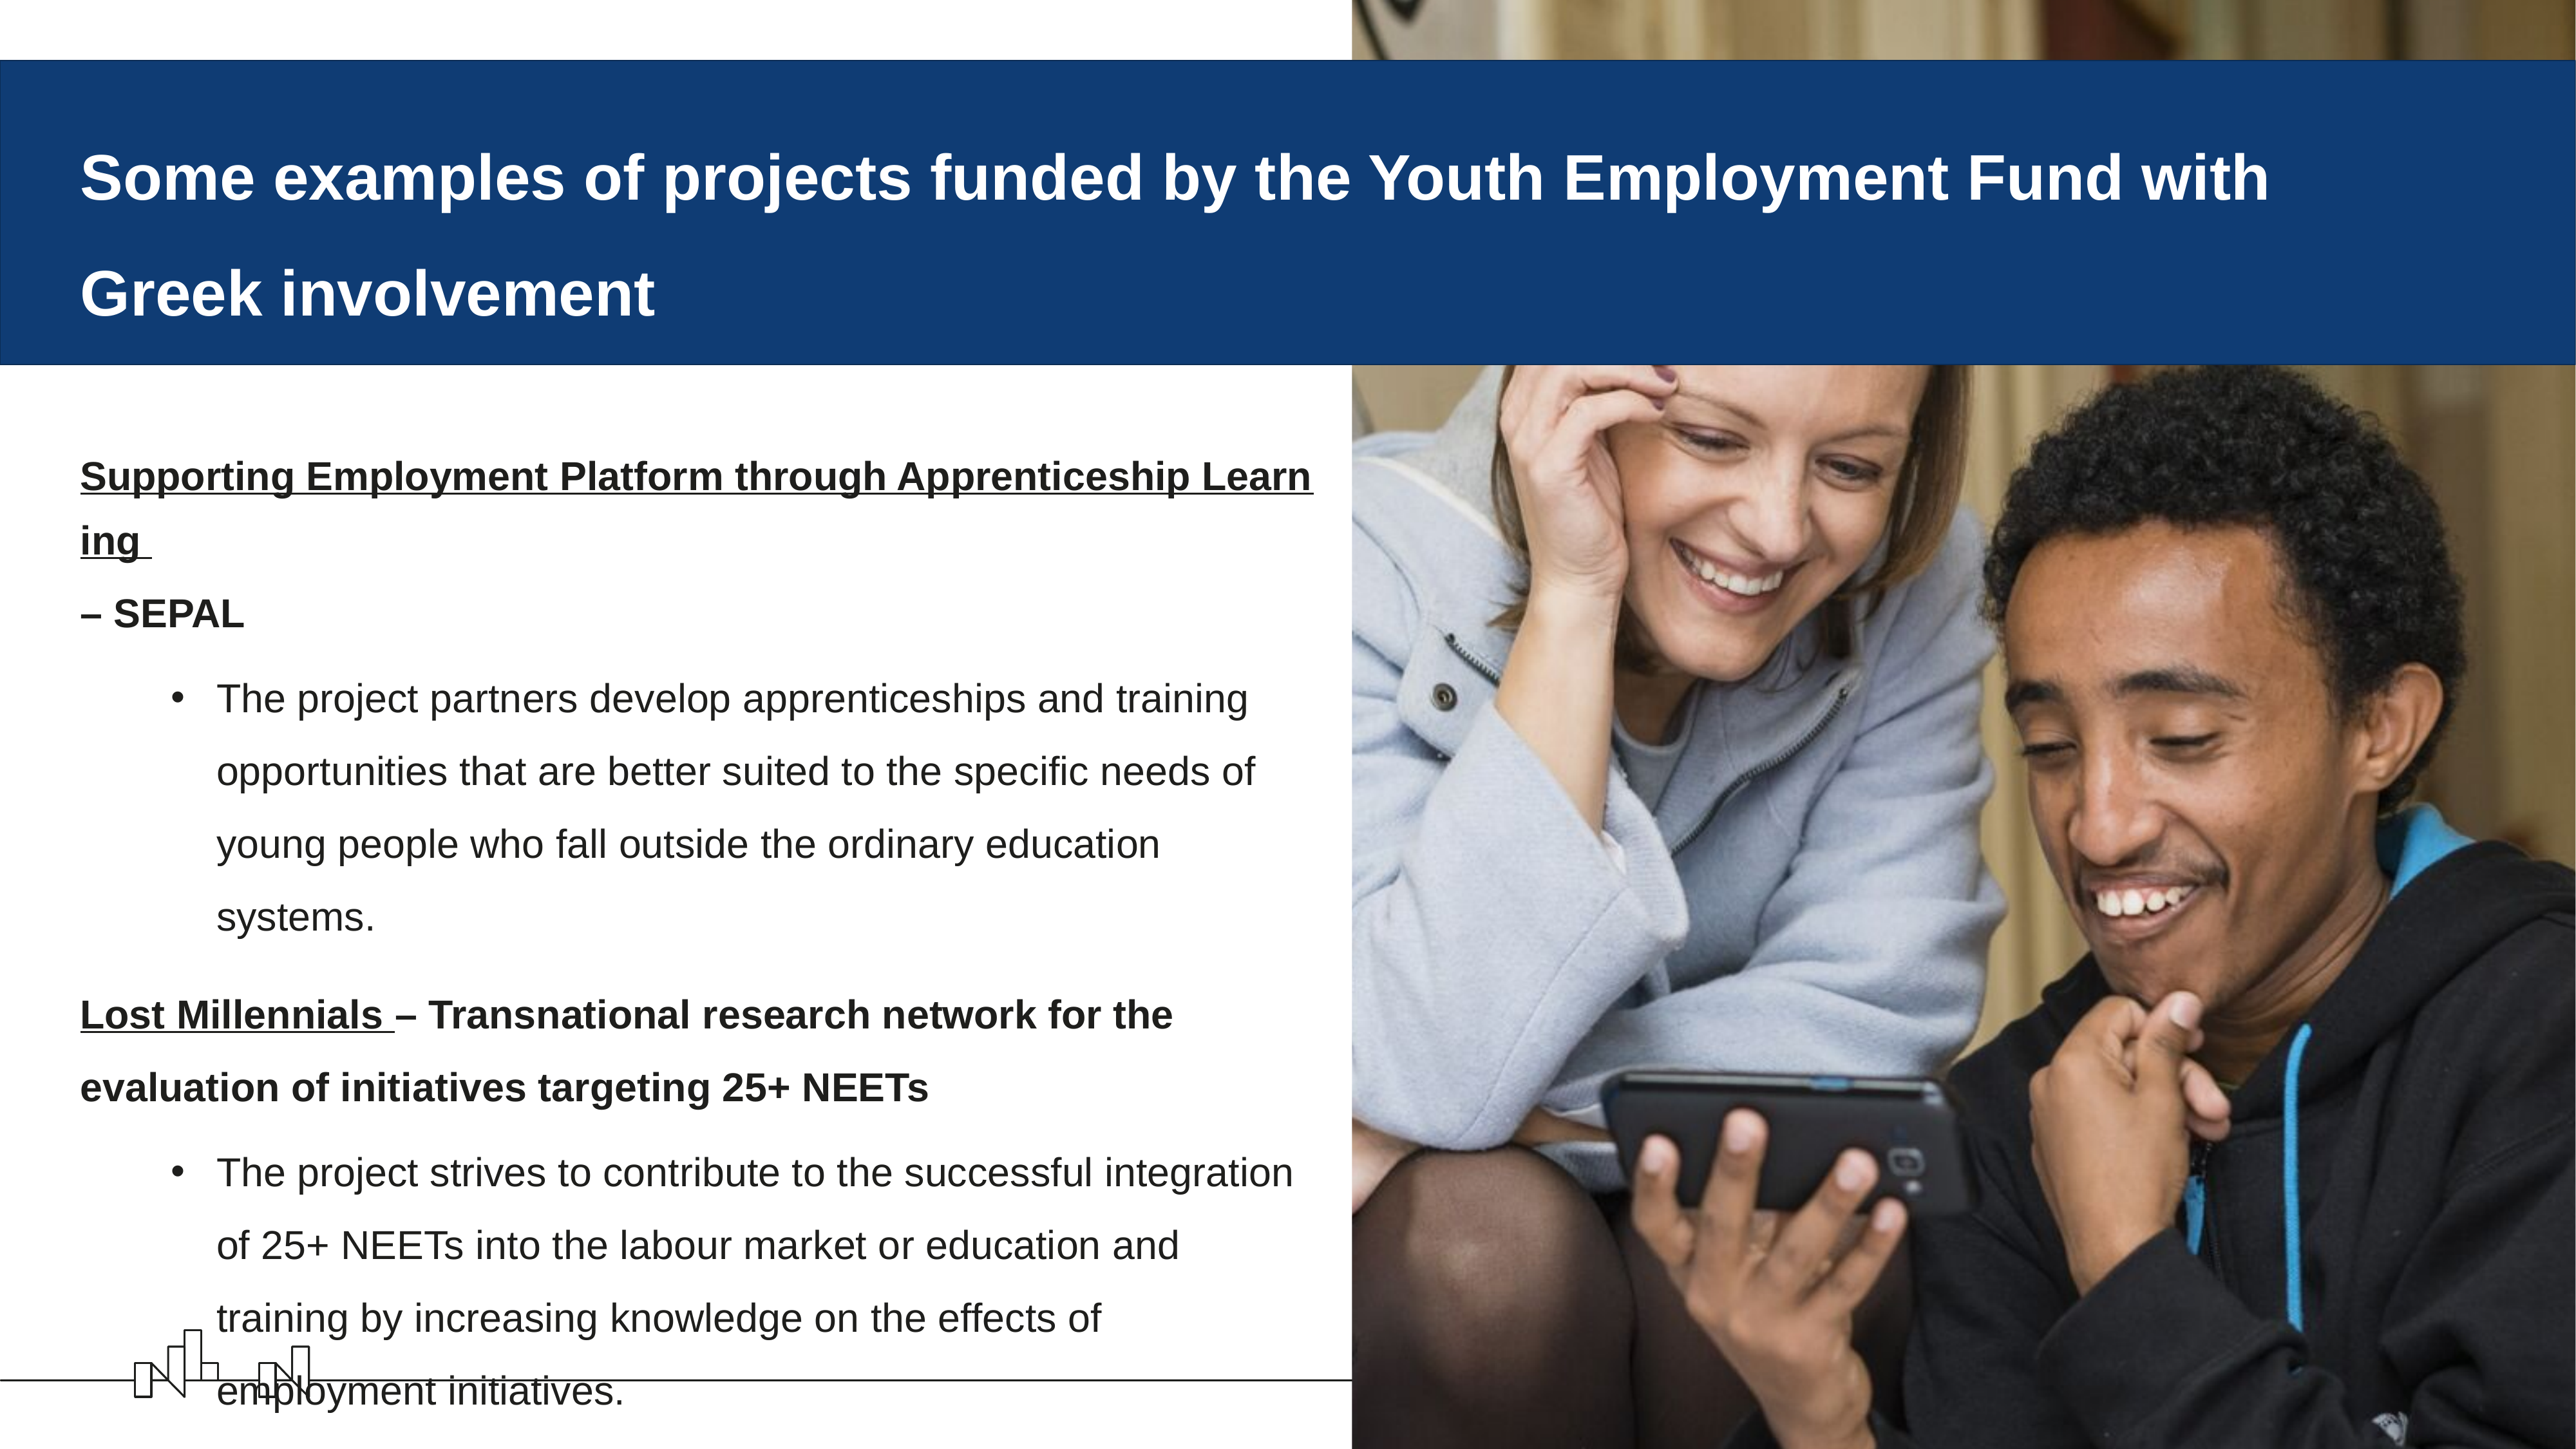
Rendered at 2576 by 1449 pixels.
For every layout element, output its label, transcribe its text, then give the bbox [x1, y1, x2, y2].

text_box [0, 60, 1352, 365]
list Supporting Employment Platform through Apprenticeship Learning – SEPAL The project partners develop apprenticeships and training opportunities that are better suited to the specific needs of young people who fall outside the ordinary education systems. Lost Millennials – Transnational research network for the evaluation of initiatives targeting 25+ NEETs The project strives to contribute to the successful integration of 25+ NEETs into the labour market or education and training by increasing knowledge on the effects of employment initiatives. [80, 425, 1322, 1350]
picture [1352, 0, 2576, 1449]
text_box Some examples of projects funded by the Youth Employment Fund with Greek involvement [80, 97, 1352, 329]
